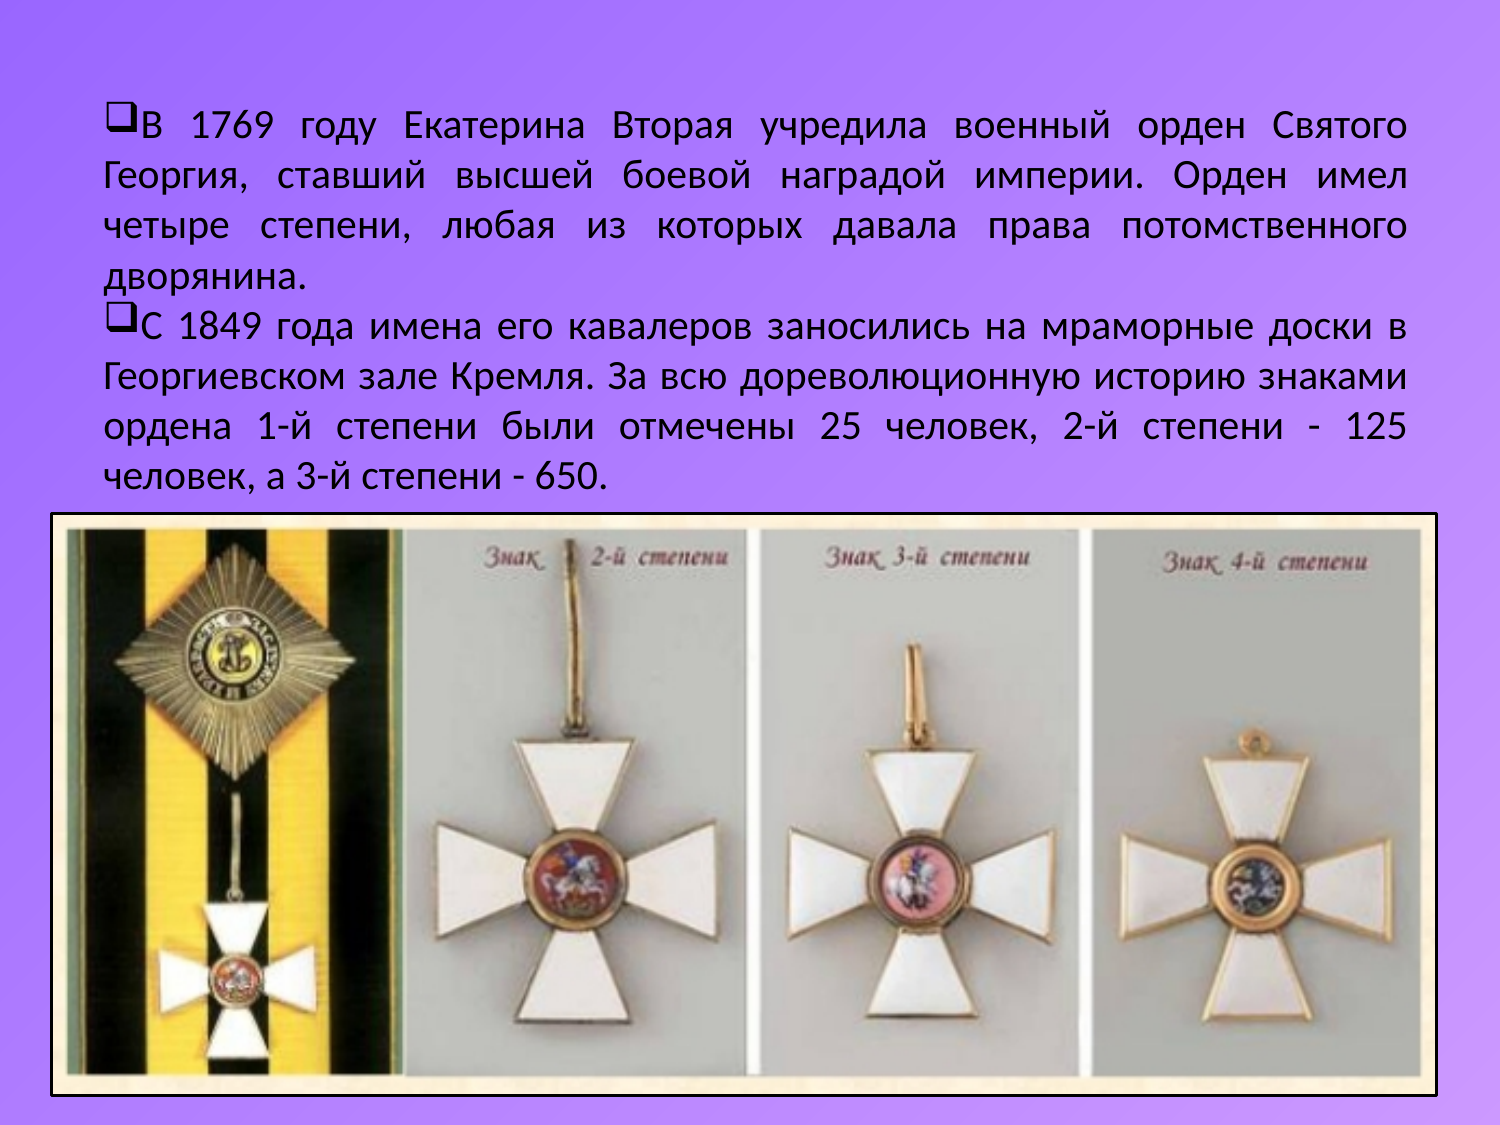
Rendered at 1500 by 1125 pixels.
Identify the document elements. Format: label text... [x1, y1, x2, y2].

text_box В 1769 году Екатерина Вторая учредила военный орден Святого Георгия, ставший высшей боевой наградой империи. Орден имел четыре степени, любая из которых давала права потомственного дворянина. С 1849 года имена его кавалеров заносились на мраморные доски в Георгиевском зале Кремля. За всю дореволюционную историю знаками ордена 1-й степени были отмечены 25 человек, 2-й степени - 125 человек, а 3-й степени - 650. [88, 89, 1424, 505]
picture [52, 514, 1436, 1095]
